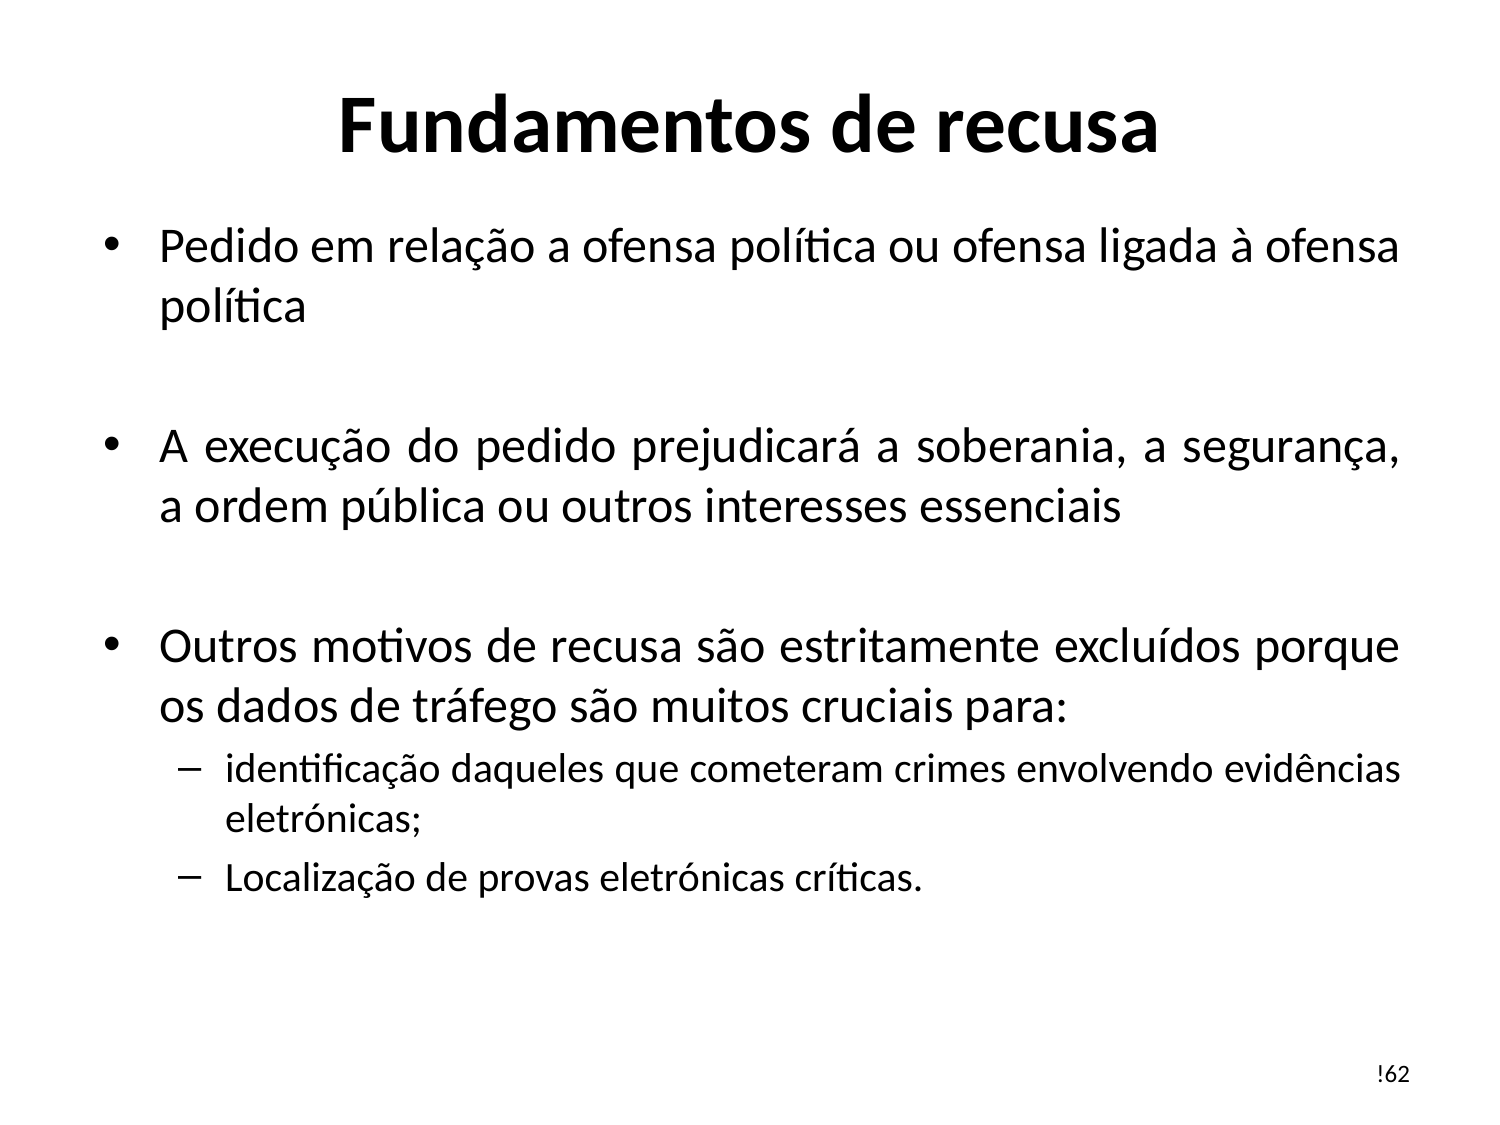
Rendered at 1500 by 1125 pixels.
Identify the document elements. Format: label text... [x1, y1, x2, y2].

slide_number !62 [1074, 1042, 1425, 1103]
list Pedido em relação a ofensa política ou ofensa ligada à ofensa política A execução do pedido prejudicará a soberania, a segurança, a ordem pública ou outros interesses essenciais Outros motivos de recusa são estritamente excluídos porque os dados de tráfego são muitos cruciais para: identificação daqueles que cometeram crimes envolvendo evidências eletrónicas; Localização de provas eletrónicas críticas. [88, 206, 1417, 1021]
title Fundamentos de recusa [75, 45, 1425, 206]
